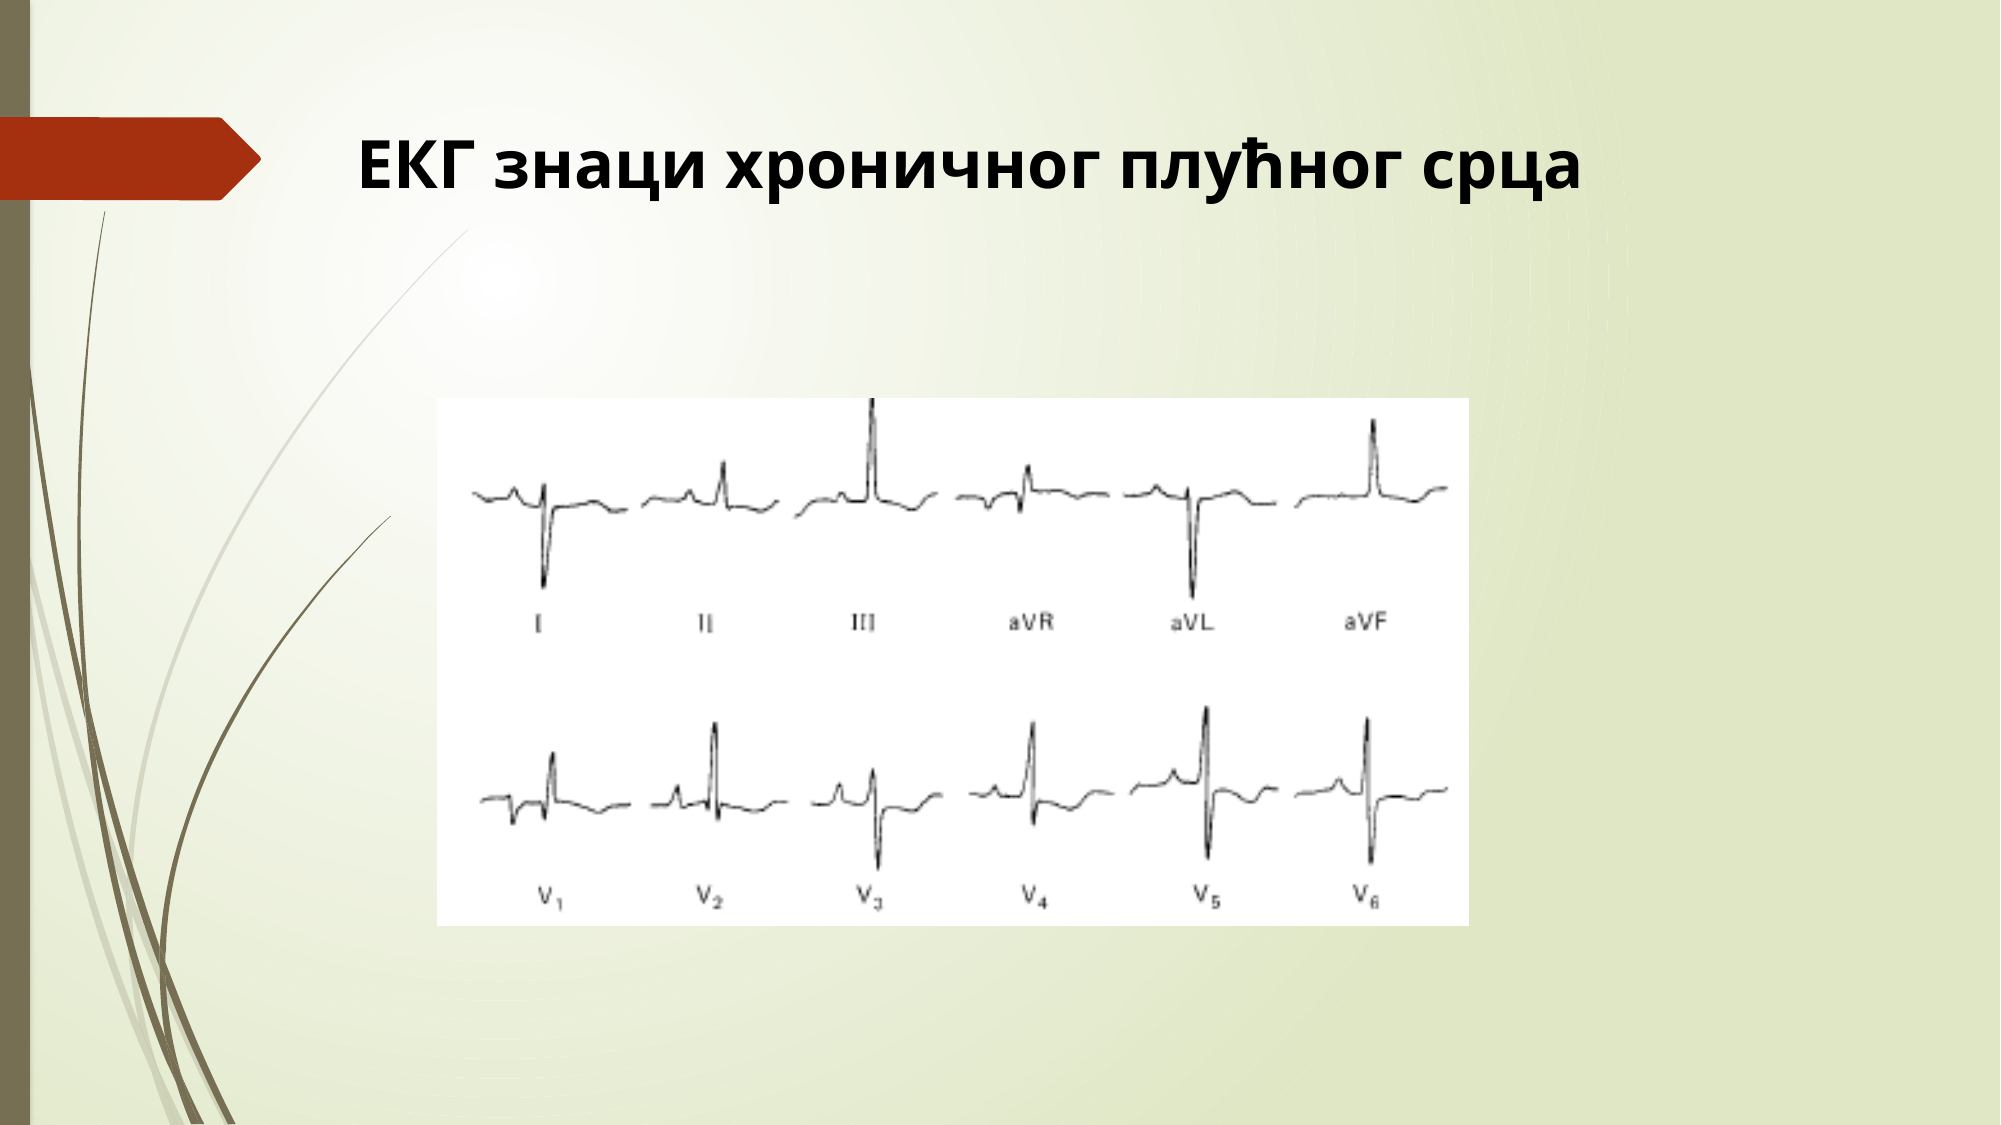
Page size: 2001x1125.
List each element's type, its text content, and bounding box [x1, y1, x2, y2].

picture [437, 398, 1469, 926]
title ЕКГ знаци хроничног плућног срца [306, 113, 1685, 302]
